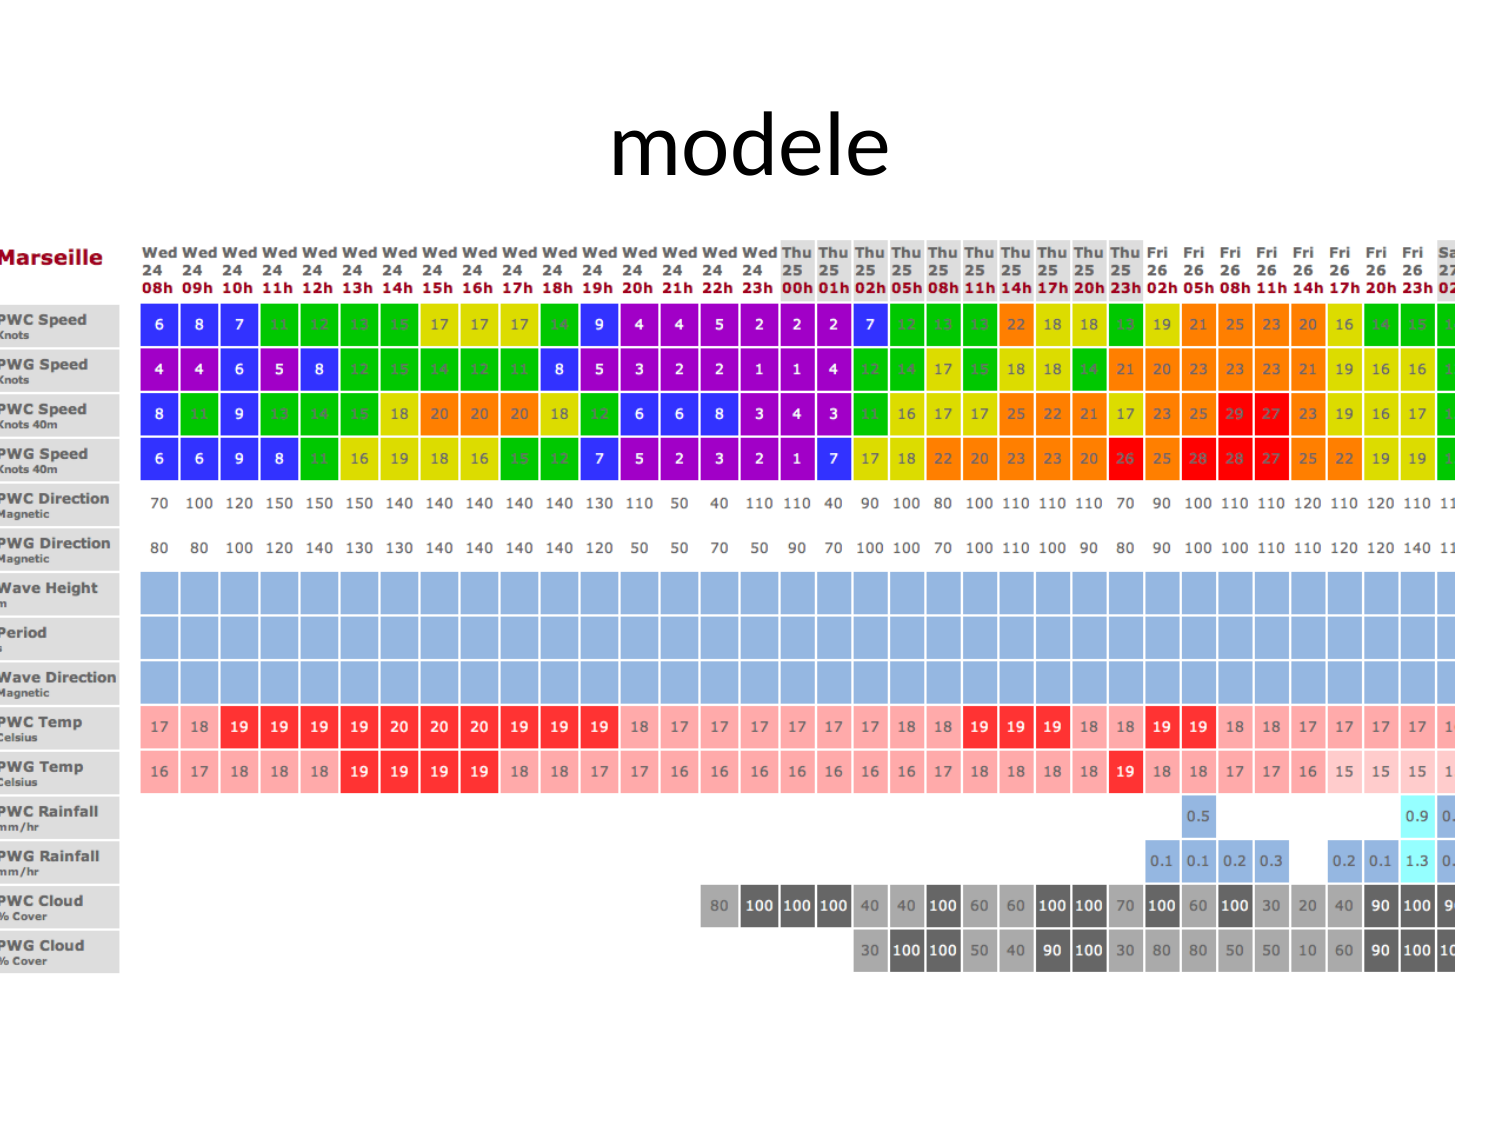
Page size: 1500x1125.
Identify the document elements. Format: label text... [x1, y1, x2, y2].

title modele [75, 45, 1425, 230]
picture [0, 232, 1455, 993]
